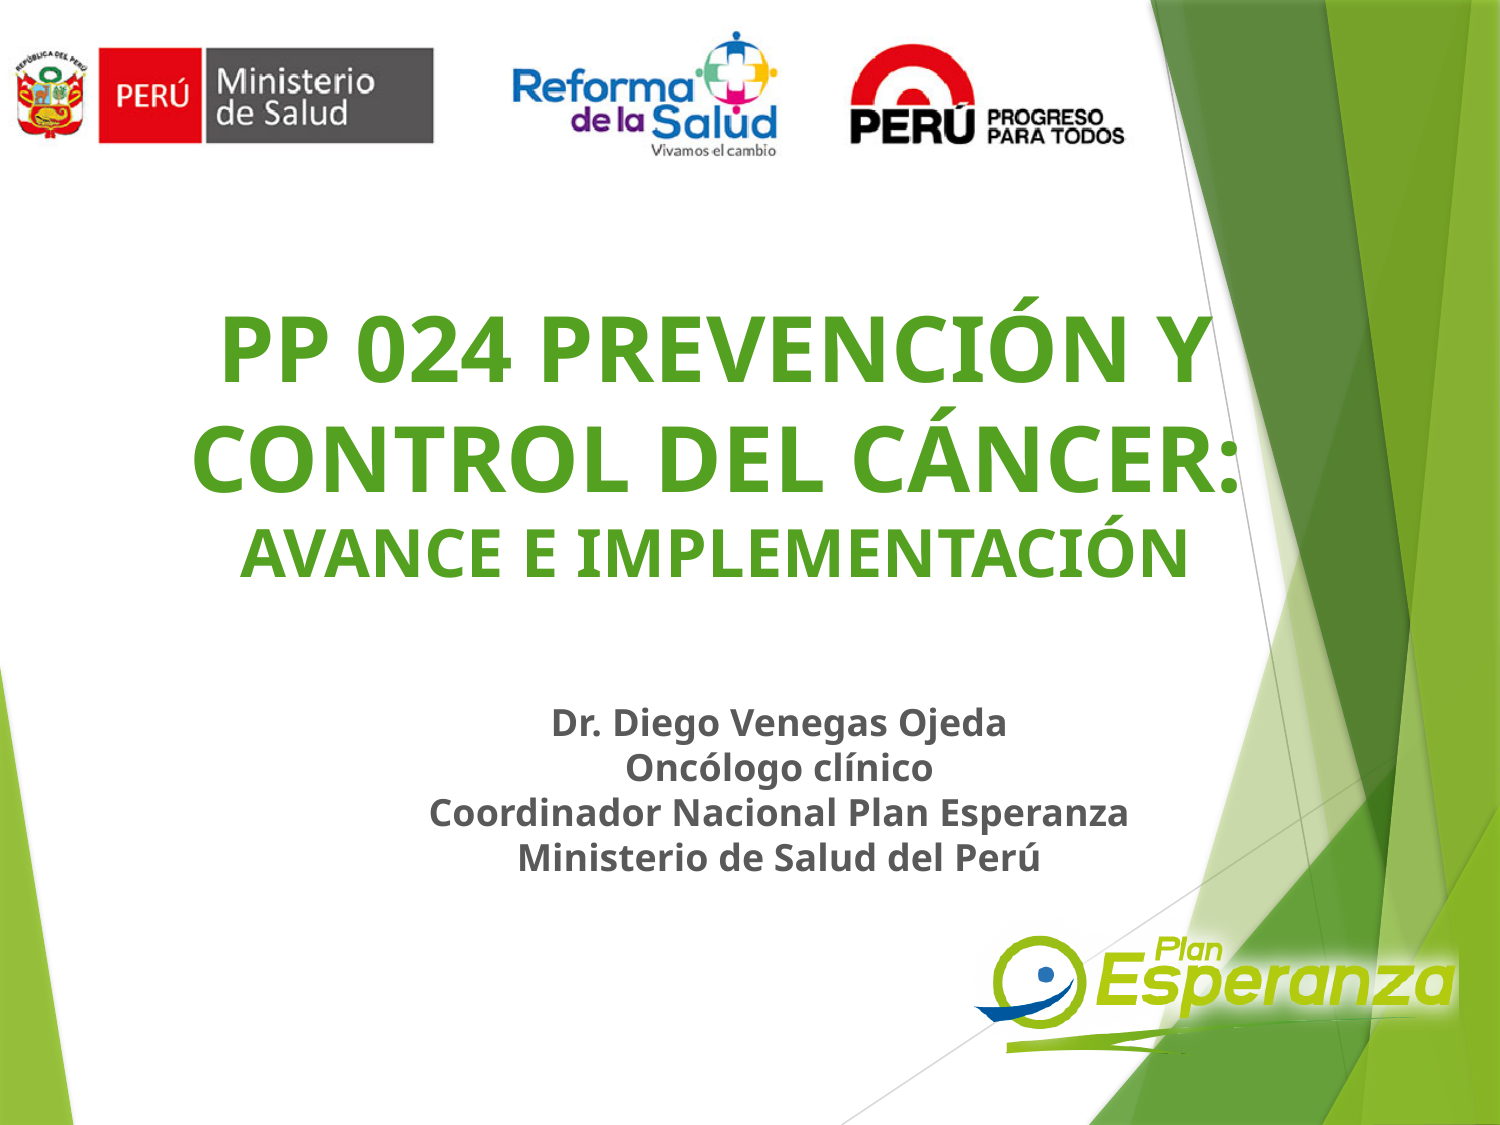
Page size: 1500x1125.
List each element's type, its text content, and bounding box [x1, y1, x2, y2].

text_box Dr. Diego Venegas Ojeda Oncólogo clínico Coordinador Nacional Plan Esperanza Ministerio de Salud del Perú [123, 656, 1436, 921]
title PP 024 PREVENCIÓN Y CONTROL DEL CÁNCER: AVANCE E IMPLEMENTACIÓN [159, 255, 1274, 599]
picture [973, 903, 1460, 1061]
picture [5, 6, 1141, 169]
